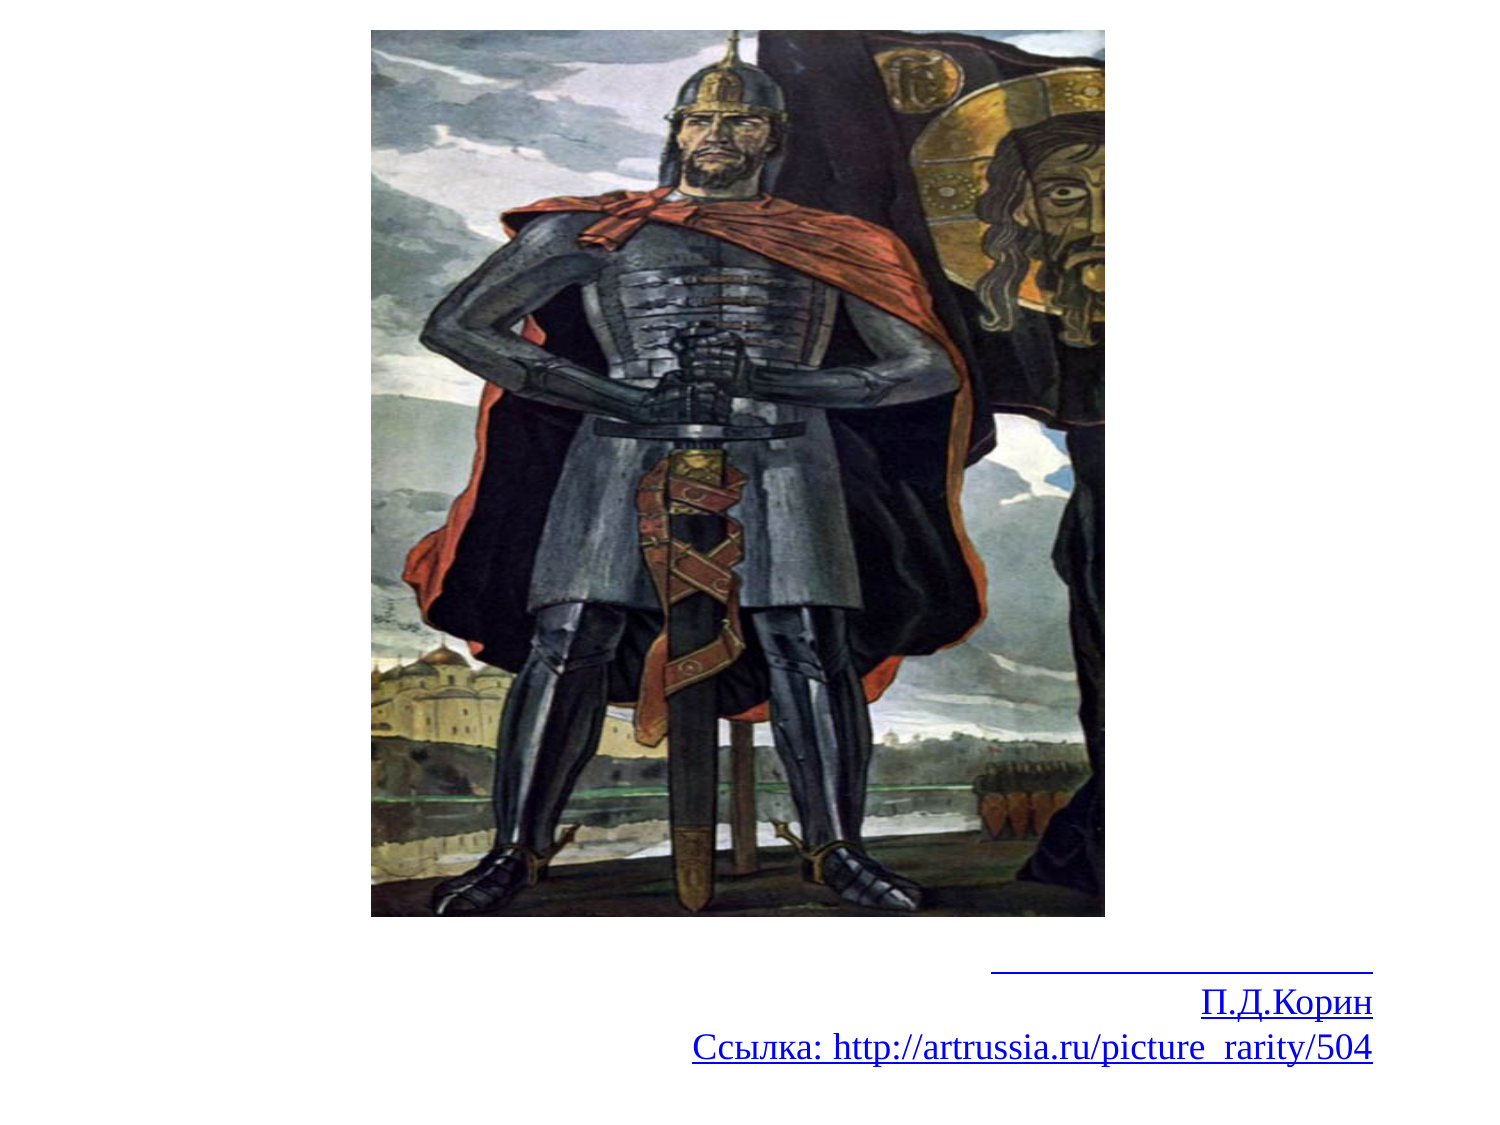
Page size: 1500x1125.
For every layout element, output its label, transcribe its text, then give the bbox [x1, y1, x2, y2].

picture [371, 30, 1105, 918]
text_box П.Д.Корин Ссылка: http://artrussia.ru/picture_rarity/504 [446, 609, 1388, 1120]
